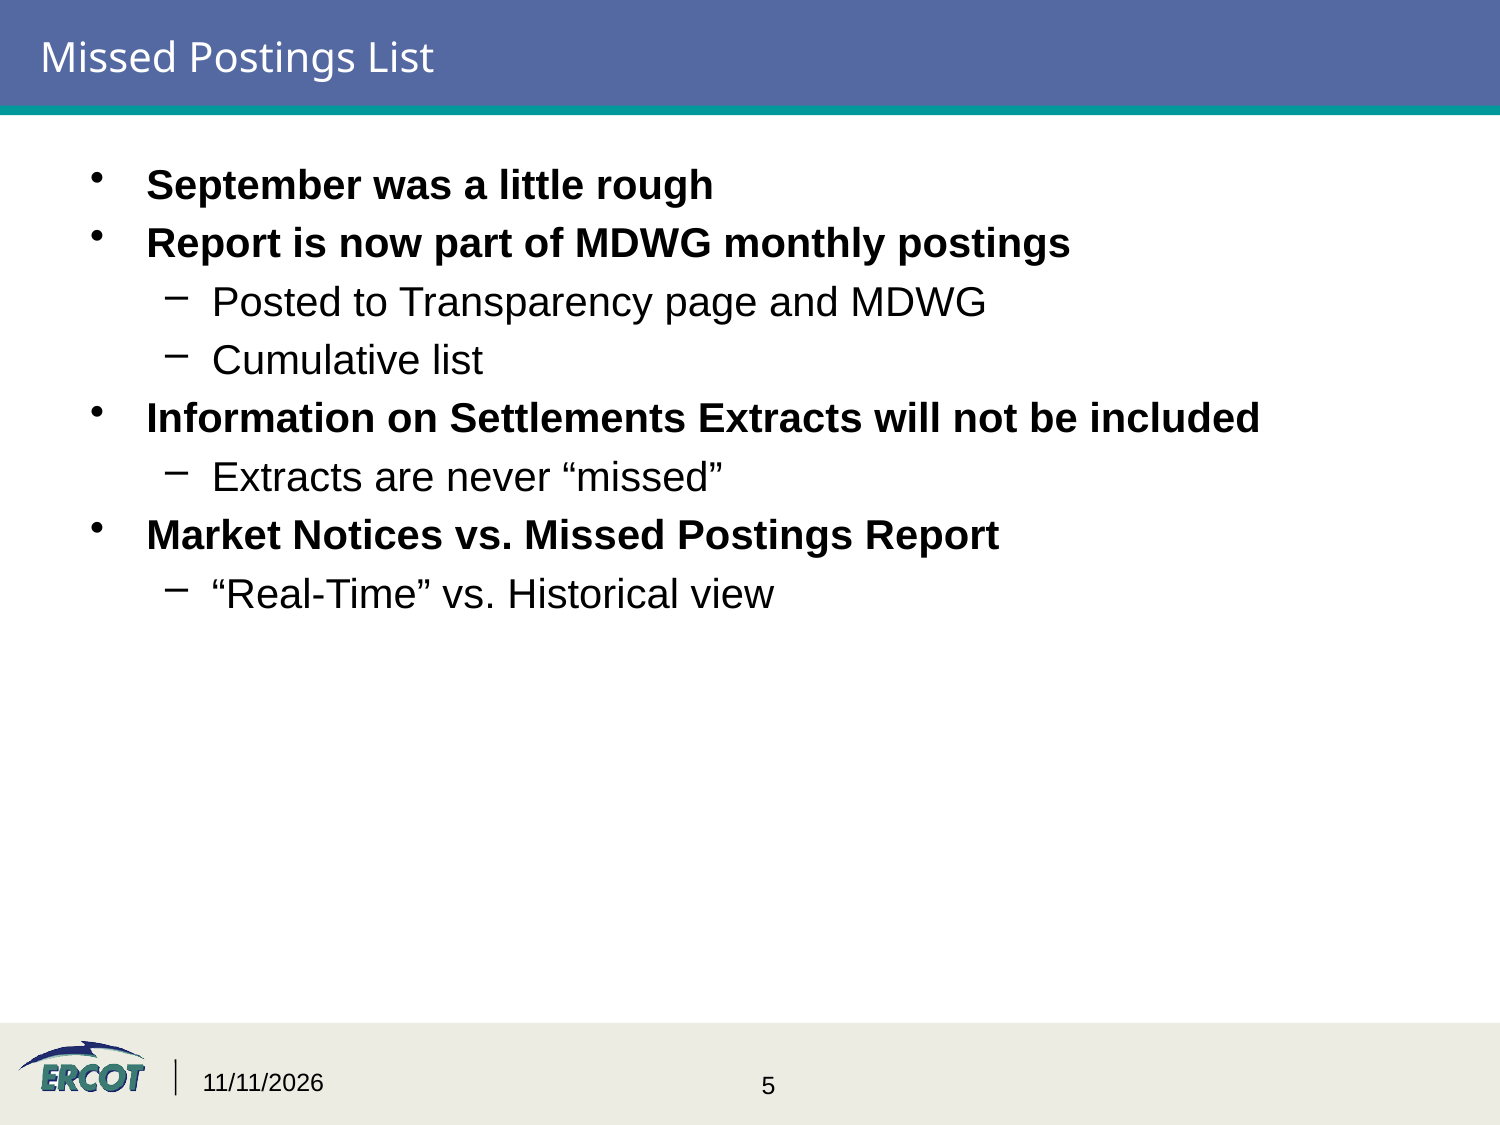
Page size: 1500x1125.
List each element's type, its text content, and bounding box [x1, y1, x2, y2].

list September was a little rough Report is now part of MDWG monthly postings Posted to Transparency page and MDWG Cumulative list Information on Settlements Extracts will not be included Extracts are never “missed” Market Notices vs. Missed Postings Report “Real-Time” vs. Historical view [75, 149, 1425, 1025]
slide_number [187, 1059, 538, 1113]
picture [10, 1031, 151, 1111]
title Missed Postings List [24, 0, 1450, 113]
